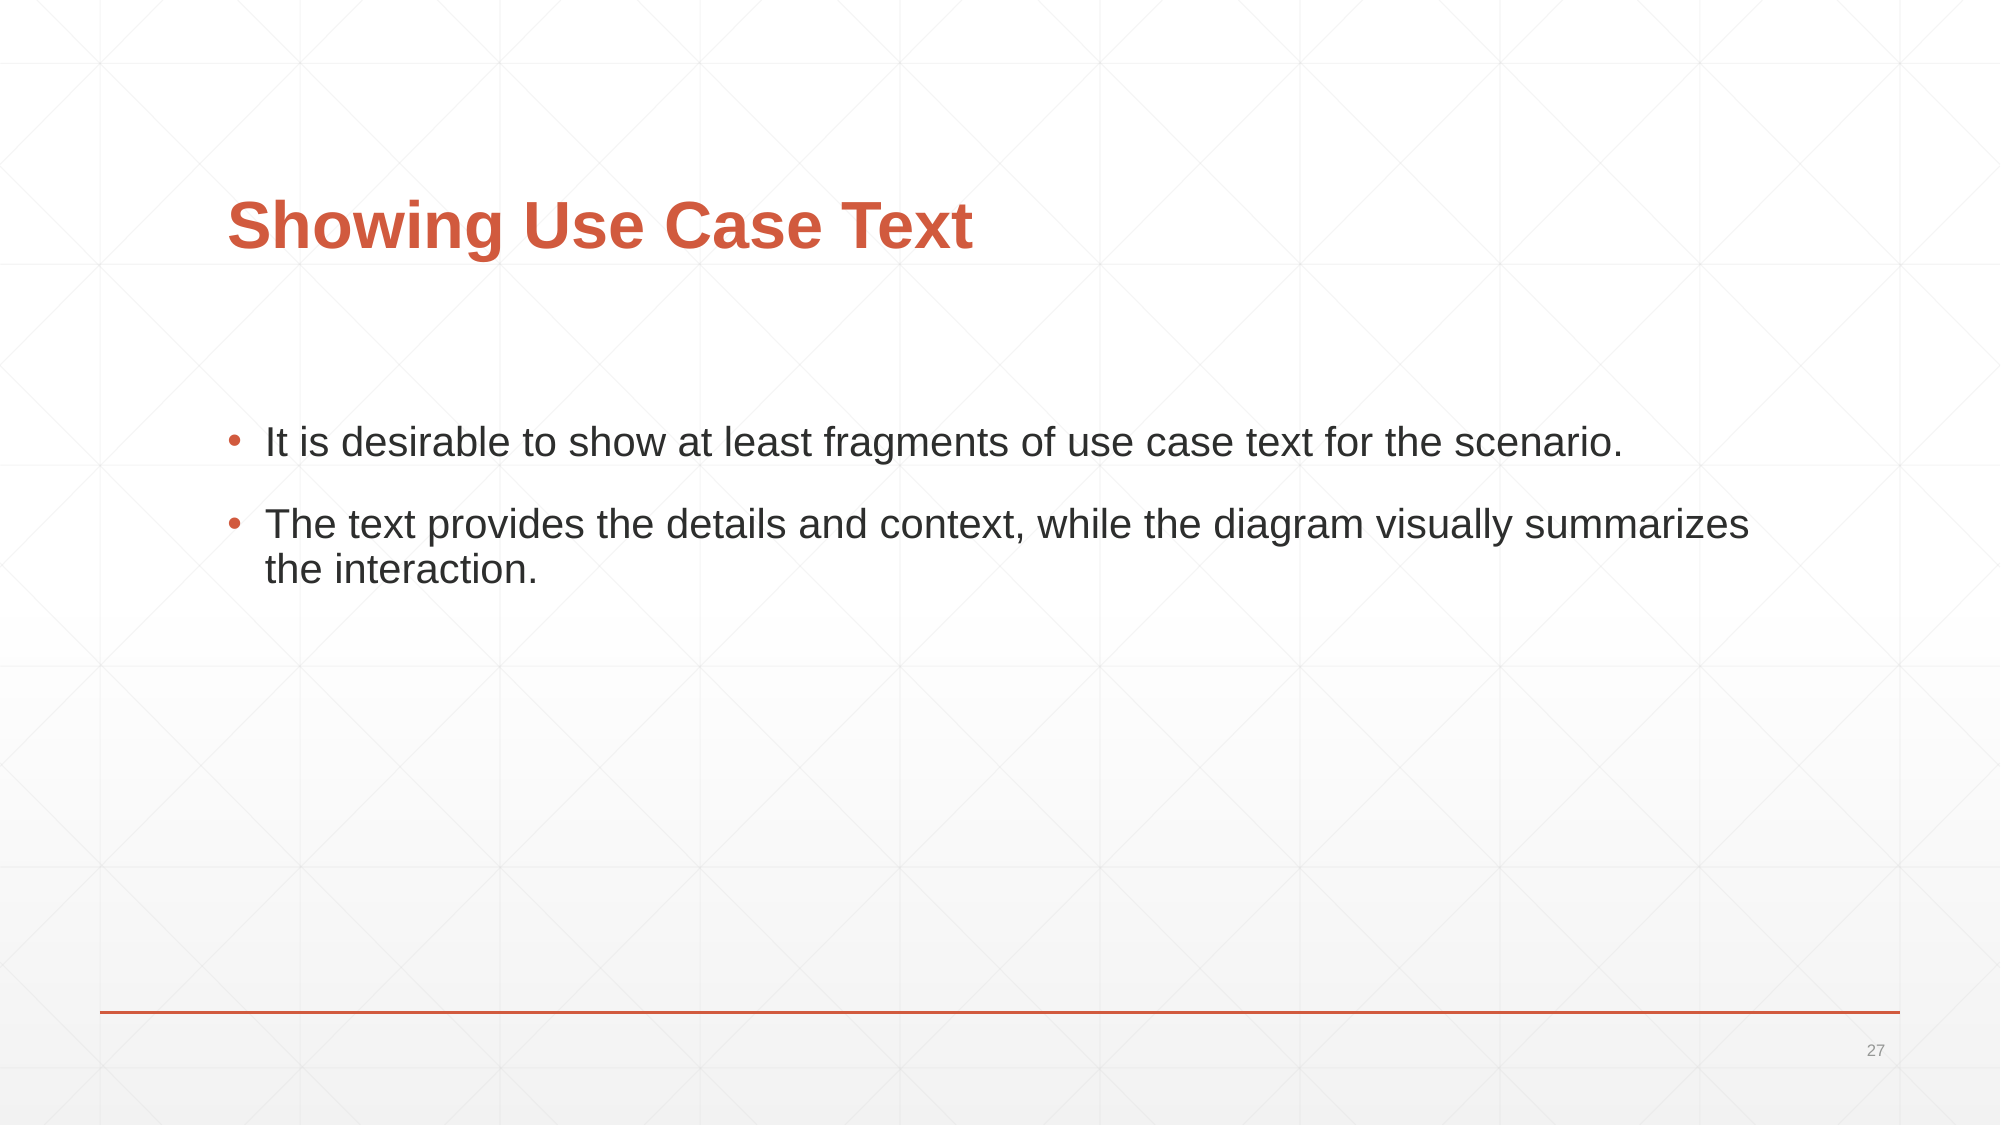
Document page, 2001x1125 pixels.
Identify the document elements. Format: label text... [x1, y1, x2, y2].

list It is desirable to show at least fragments of use case text for the scenario. The text provides the details and context, while the diagram visually summarizes the interaction. [212, 324, 1788, 950]
title Showing Use Case Text [212, 82, 1788, 271]
slide_number 27 [1749, 1031, 1901, 1069]
